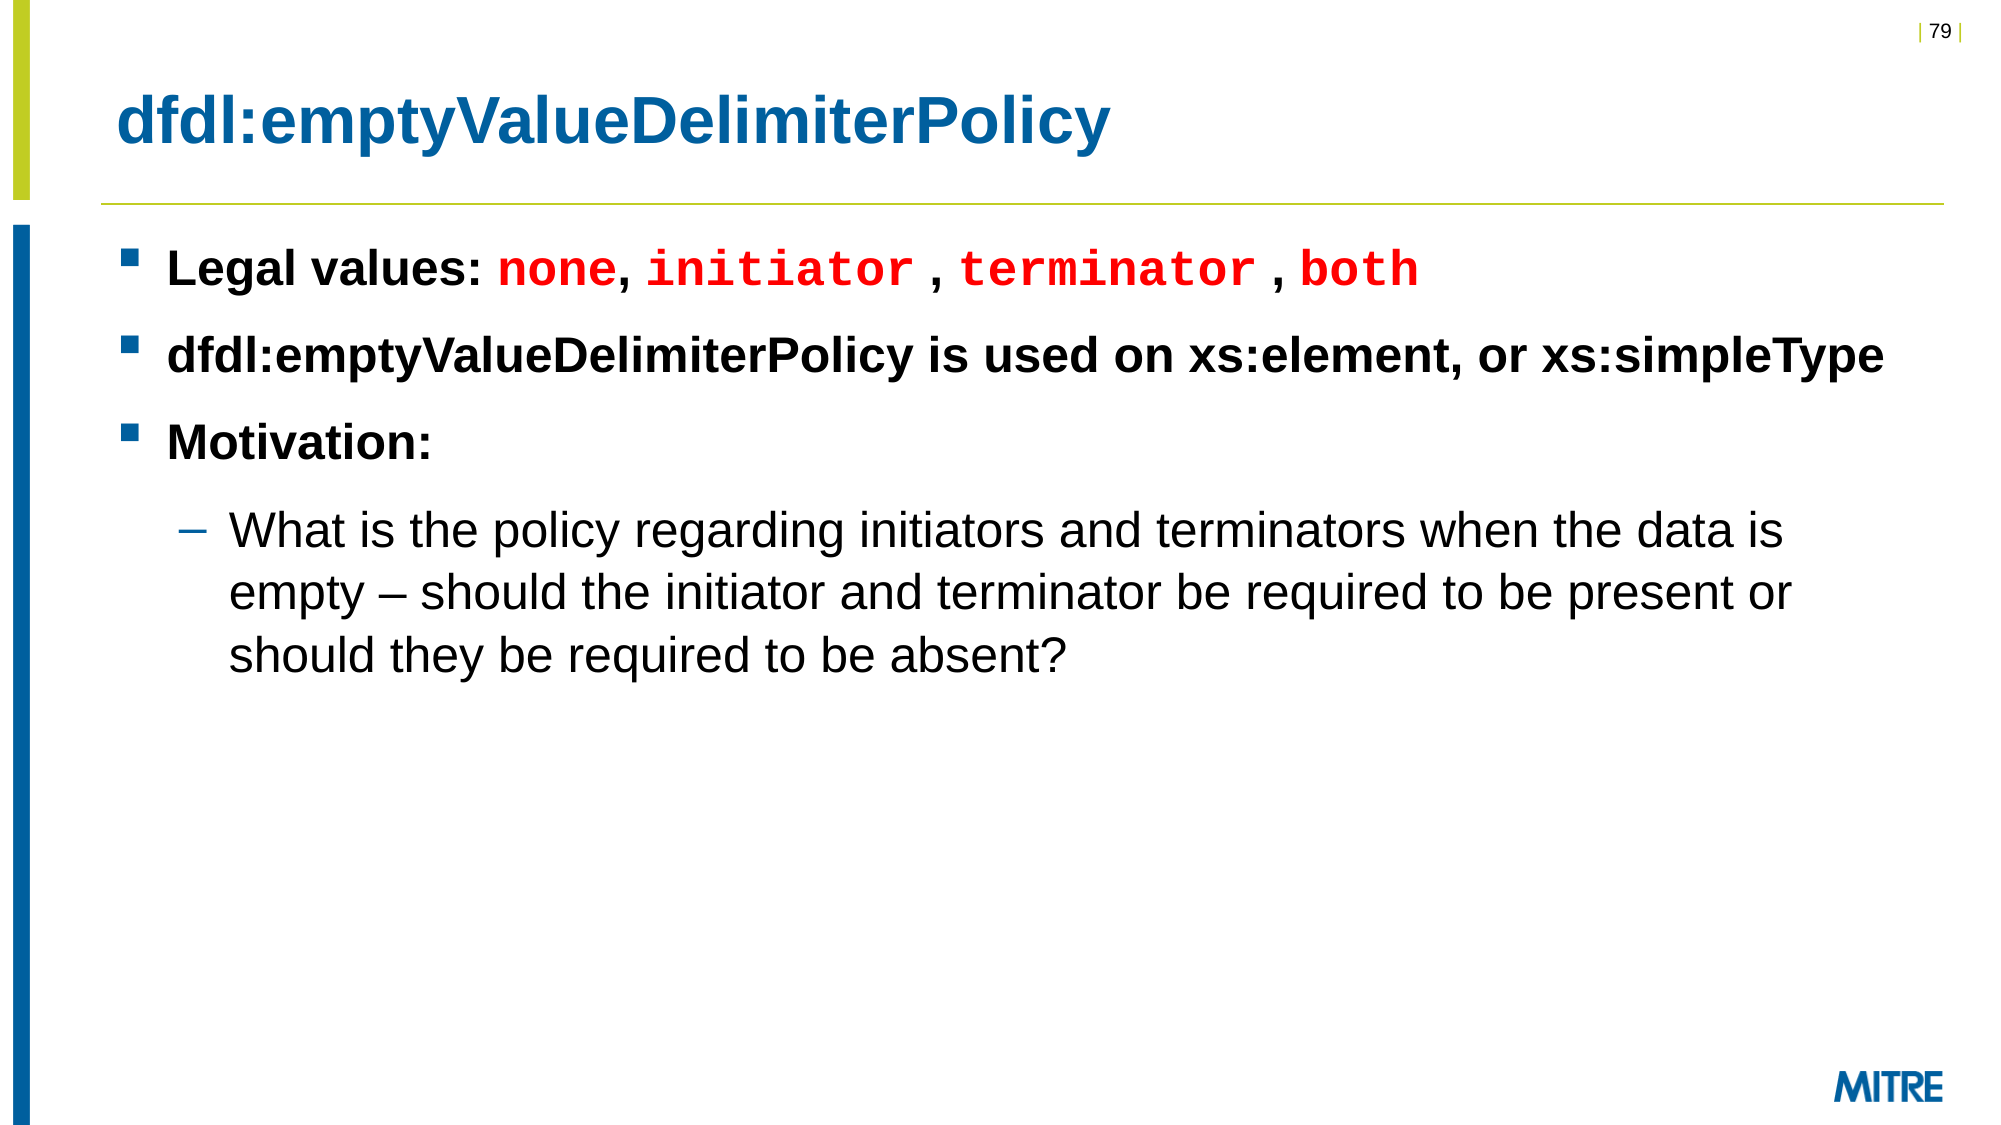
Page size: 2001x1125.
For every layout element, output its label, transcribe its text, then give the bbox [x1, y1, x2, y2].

picture [1834, 1068, 1945, 1109]
title dfdl:emptyValueDelimiterPolicy [101, 60, 1945, 184]
list Legal values: none, initiator , terminator , both dfdl:emptyValueDelimiterPolicy is used on xs:element, or xs:simpleType Motivation: What is the policy regarding initiators and terminators when the data is empty – should the initiator and terminator be required to be present or should they be required to be absent? [101, 224, 1945, 1012]
